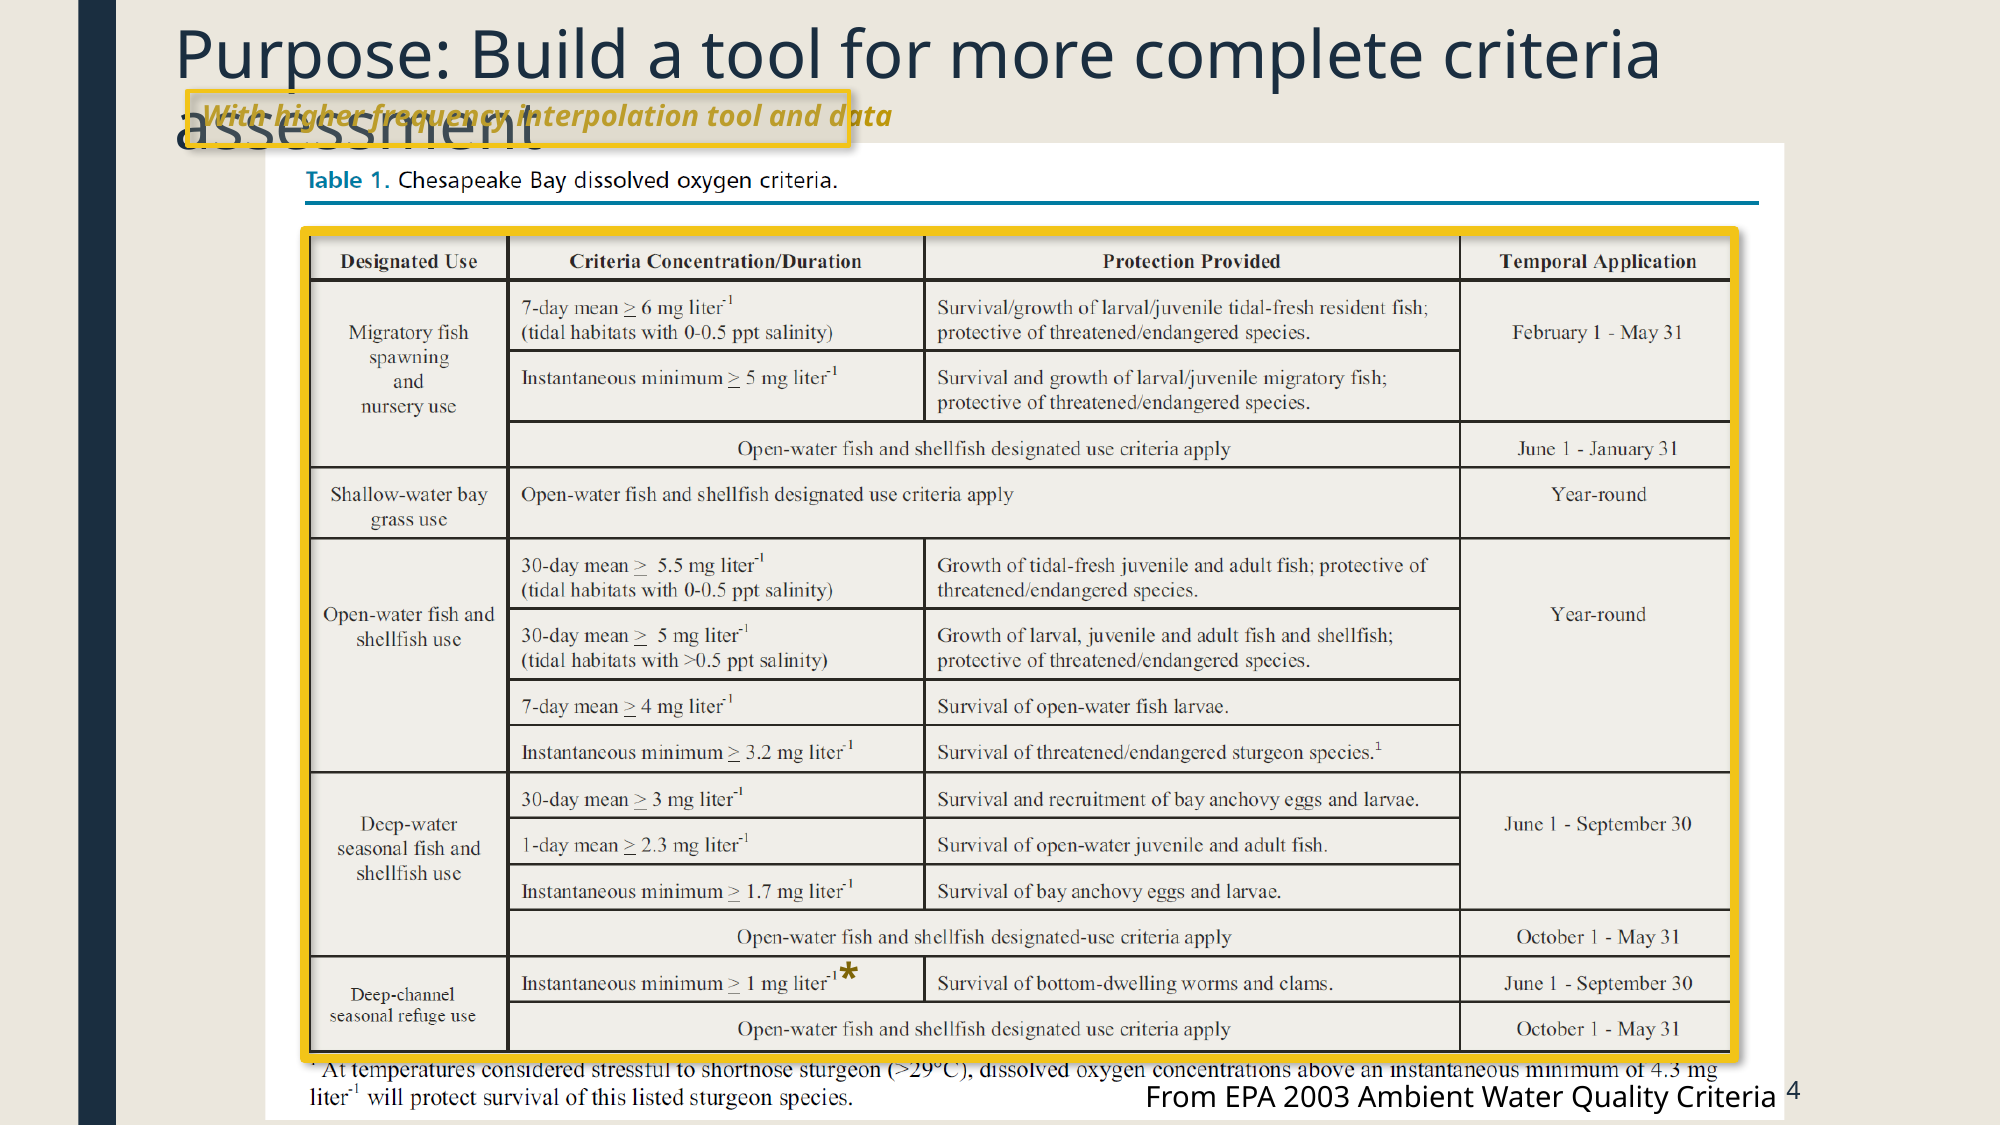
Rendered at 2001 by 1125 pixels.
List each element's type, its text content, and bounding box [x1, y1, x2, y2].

text_box Purpose: Build a tool for more complete criteria assessment [159, 14, 1924, 258]
picture [265, 143, 1785, 1120]
text_box [185, 88, 852, 148]
slide_number 4 [1553, 1058, 1816, 1125]
text_box With higher frequency interpolation tool and data [858, 89, 1161, 140]
text_box From EPA 2003 Ambient Water Quality Criteria [1130, 1071, 1793, 1122]
